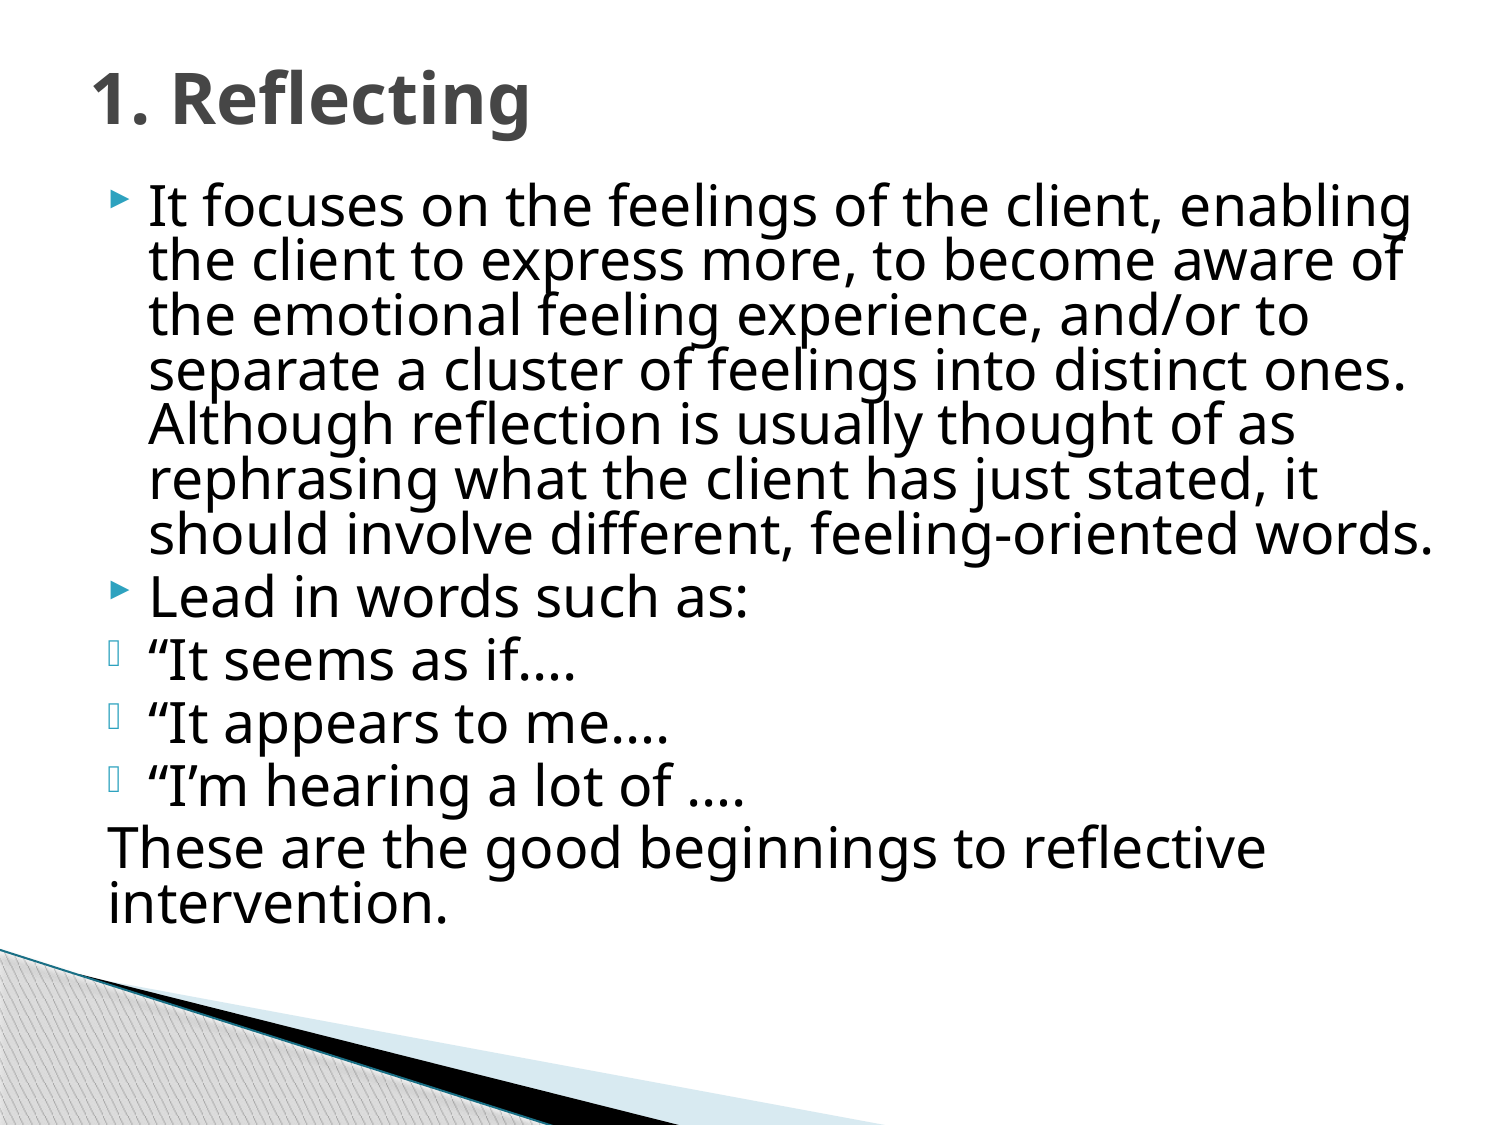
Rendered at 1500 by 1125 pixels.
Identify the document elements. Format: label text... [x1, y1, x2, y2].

list It focuses on the feelings of the client, enabling the client to express more, to become aware of the emotional feeling experience, and/or to separate a cluster of feelings into distinct ones. Although reflection is usually thought of as rephrasing what the client has just stated, it should involve different, feeling-oriented words. Lead in words such as: “It seems as if…. “It appears to me…. “I’m hearing a lot of …. These are the good beginnings to reflective intervention. [75, 174, 1475, 986]
title 1. Reflecting [75, 45, 1425, 233]
